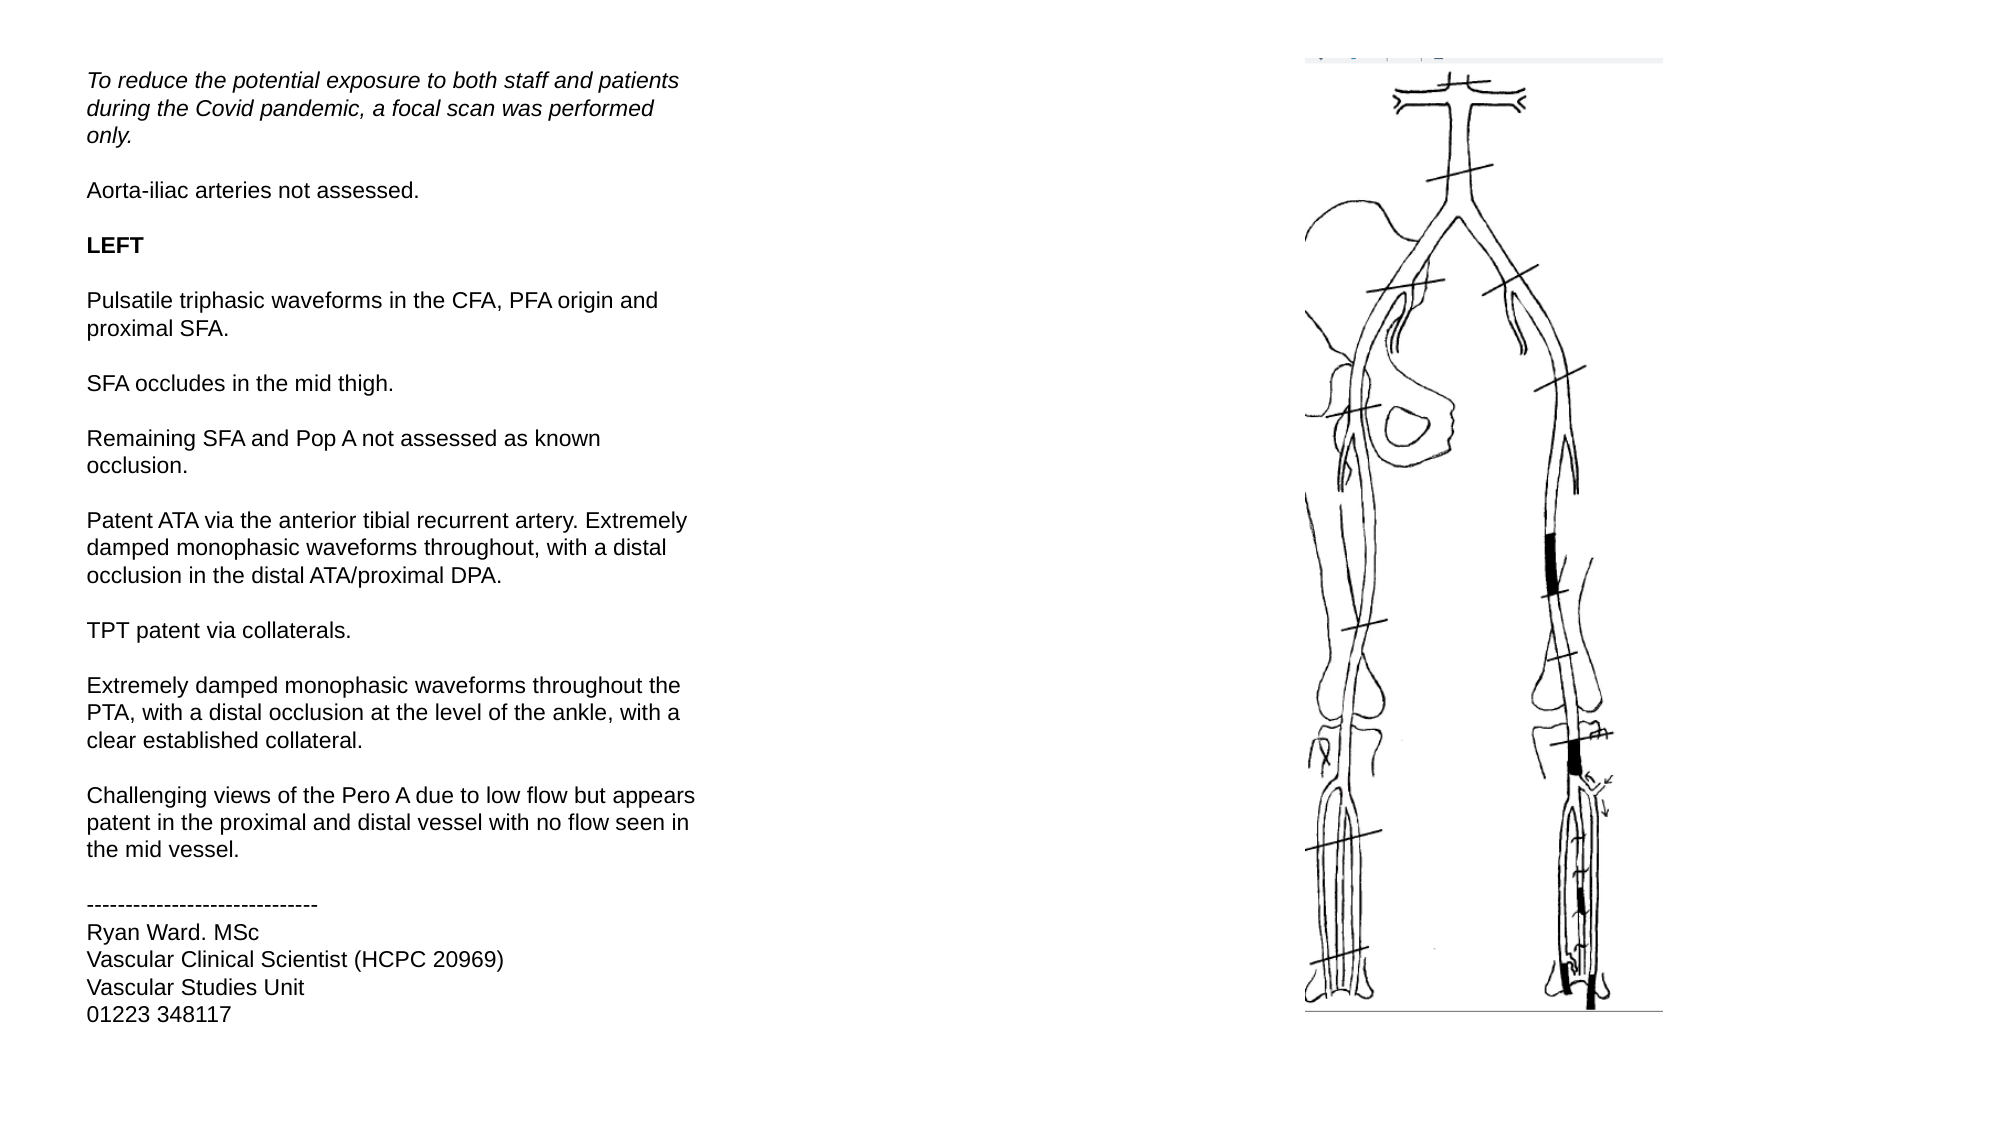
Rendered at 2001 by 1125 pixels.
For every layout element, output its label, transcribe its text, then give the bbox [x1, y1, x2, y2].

picture [1305, 58, 1663, 1012]
text_box To reduce the potential exposure to both staff and patients during the Covid pandemic, a focal scan was performed only. Aorta-iliac arteries not assessed. LEFT Pulsatile triphasic waveforms in the CFA, PFA origin and proximal SFA. SFA occludes in the mid thigh. Remaining SFA and Pop A not assessed as known occlusion. Patent ATA via the anterior tibial recurrent artery. Extremely damped monophasic waveforms throughout, with a distal occlusion in the distal ATA/proximal DPA. TPT patent via collaterals. Extremely damped monophasic waveforms throughout the PTA, with a distal occlusion at the level of the ankle, with a clear established collateral. Challenging views of the Pero A due to low flow but appears patent in the proximal and distal vessel with no flow seen in the mid vessel. ------------------------------ Ryan Ward. MSc Vascular Clinical Scientist (HCPC 20969) Vascular Studies Unit 01223 348117 [71, 58, 722, 1063]
